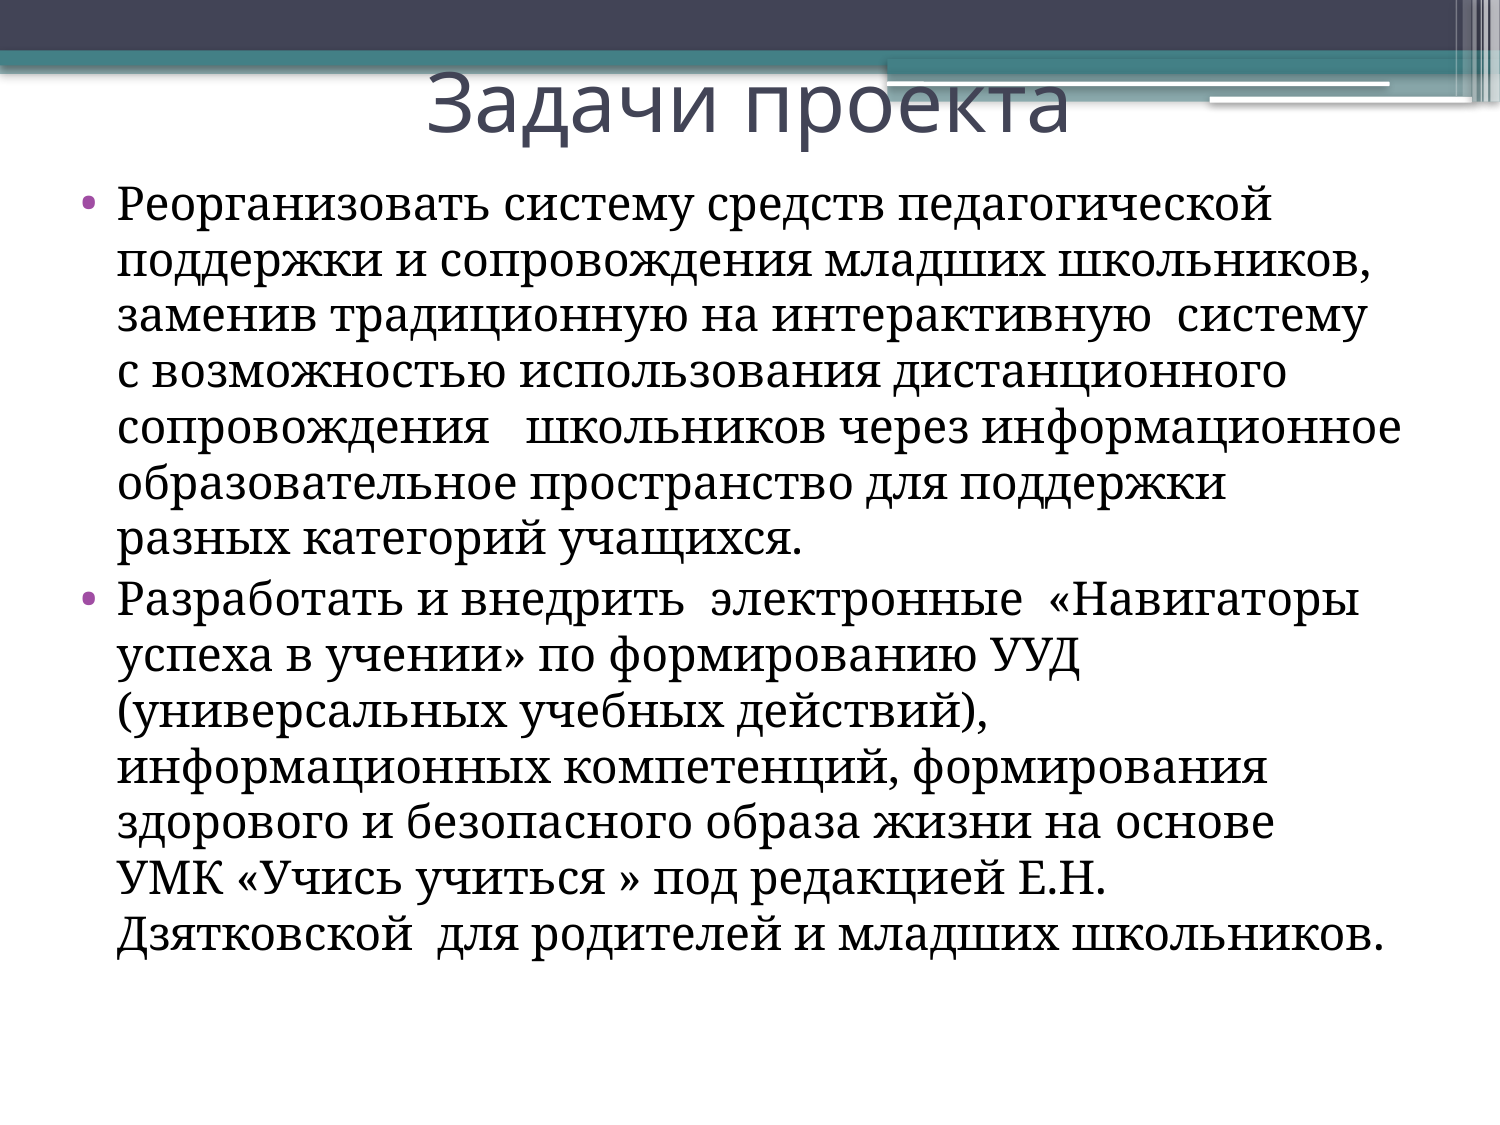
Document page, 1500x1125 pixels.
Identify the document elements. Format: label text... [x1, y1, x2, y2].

title Задачи проекта [0, 35, 1500, 164]
list Реорганизовать систему средств педагогической поддержки и сопровождения младших школьников, заменив традиционную на интерактивную систему с возможностью использования дистанционного сопровождения школьников через информационное образовательное пространство для поддержки разных категорий учащихся. Разработать и внедрить электронные «Навигаторы успеха в учении» по формированию УУД (универсальных учебных действий), информационных компетенций, формирования здорового и безопасного образа жизни на основе УМК «Учись учиться » под редакцией Е.Н. Дзятковской для родителей и младших школьников. [50, 105, 1418, 1043]
